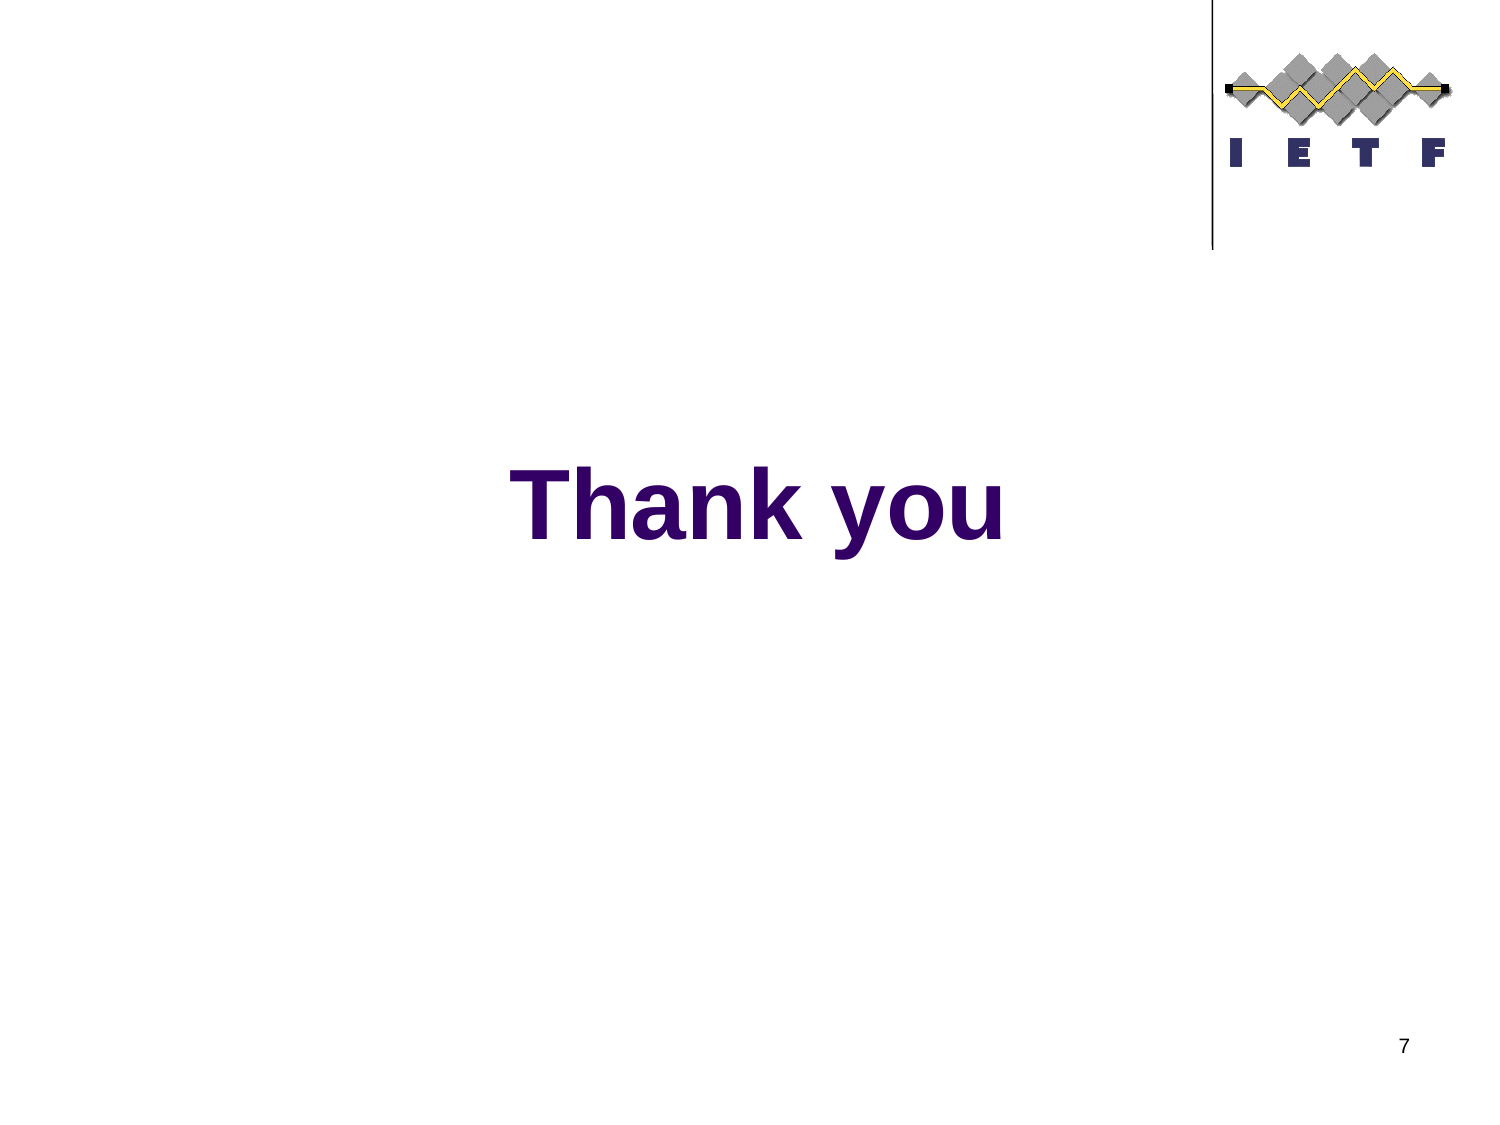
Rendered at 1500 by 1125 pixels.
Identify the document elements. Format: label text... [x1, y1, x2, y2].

slide_number 7 [1074, 1024, 1426, 1101]
picture [1212, 37, 1463, 181]
list Thank you [107, 249, 1411, 1023]
